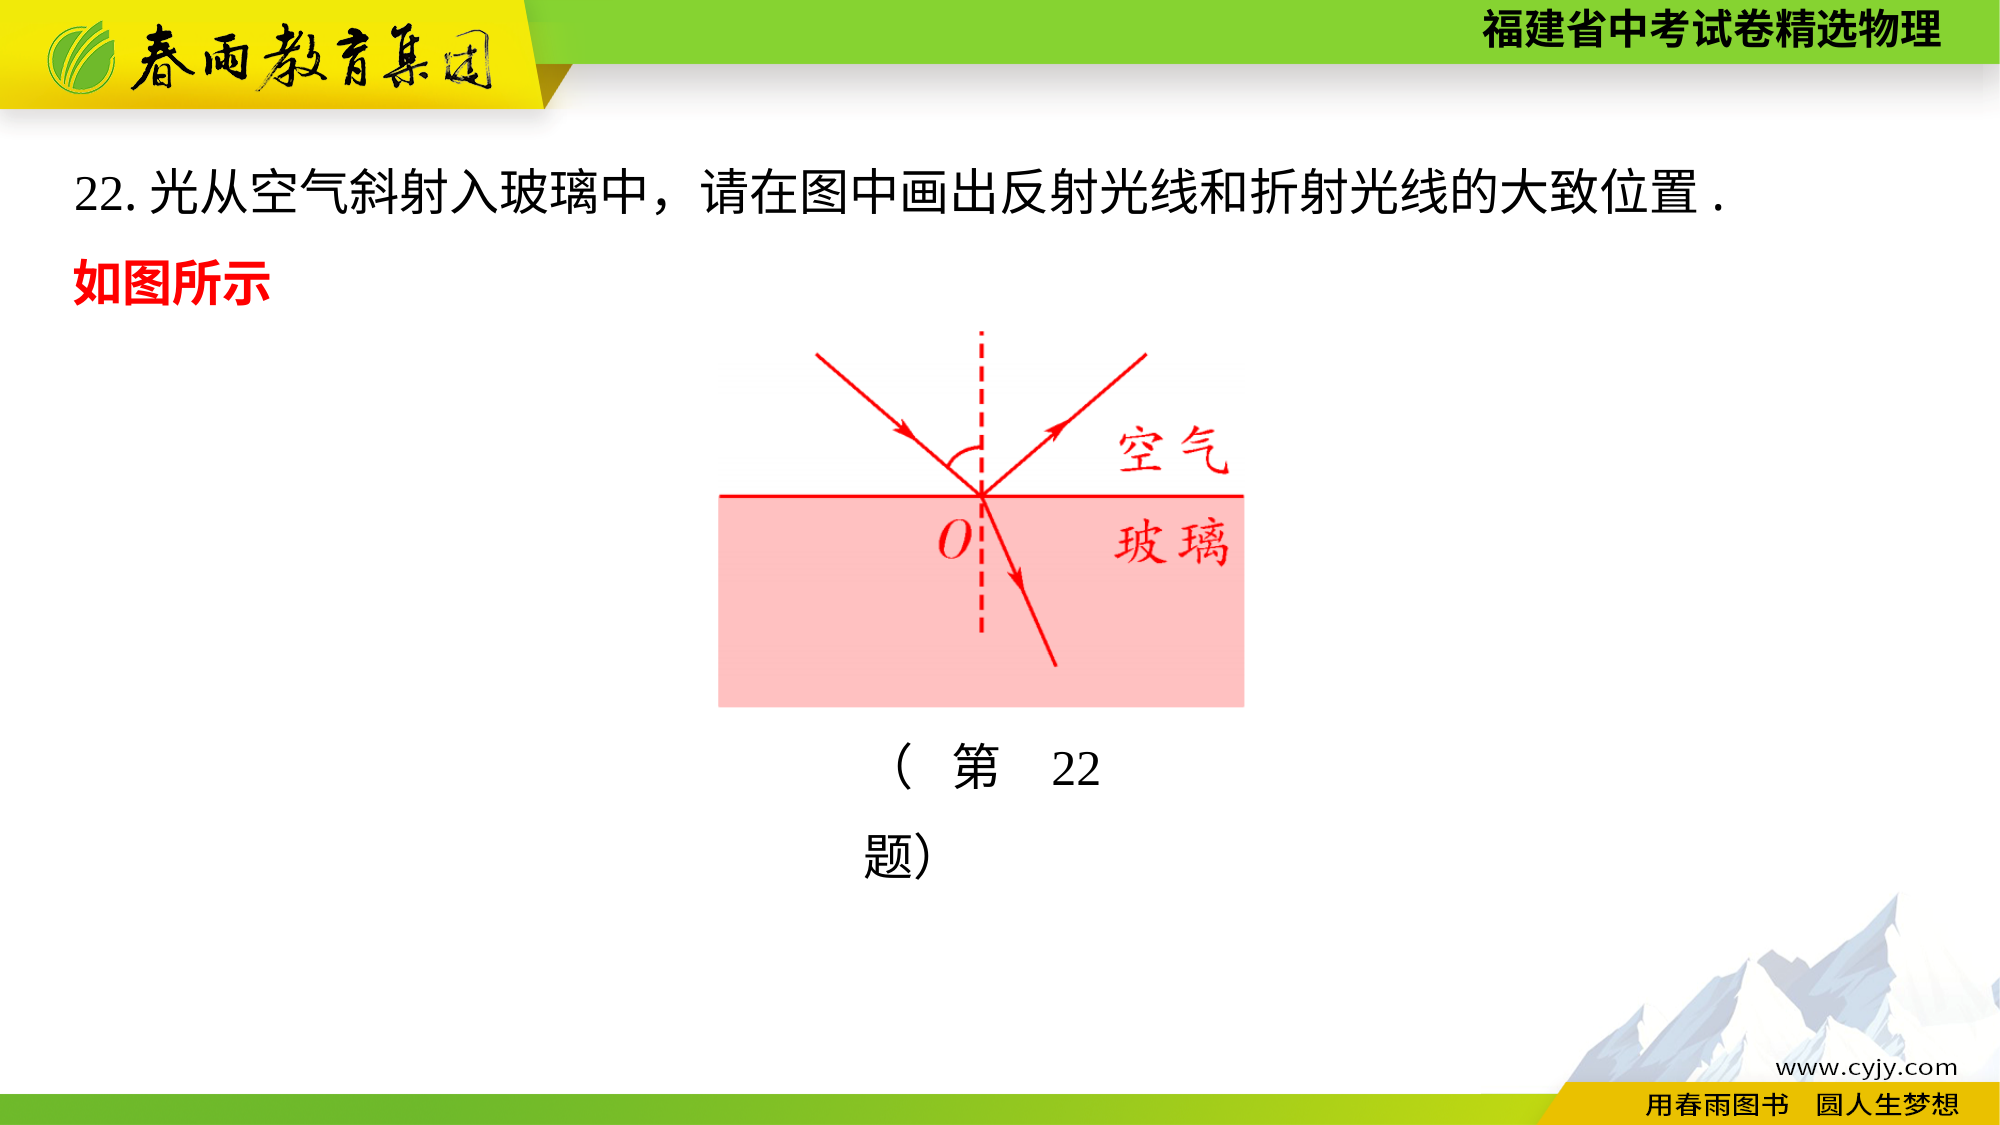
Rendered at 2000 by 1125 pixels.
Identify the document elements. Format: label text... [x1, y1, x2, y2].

text_box 如图所示 [58, 214, 288, 319]
text_box （第22题） [848, 726, 1129, 803]
list 22.光从空气斜射入玻璃中，请在图中画出反射光线和折射光线的大致位置. [59, 122, 1944, 217]
picture [0, 0, 2000, 1125]
